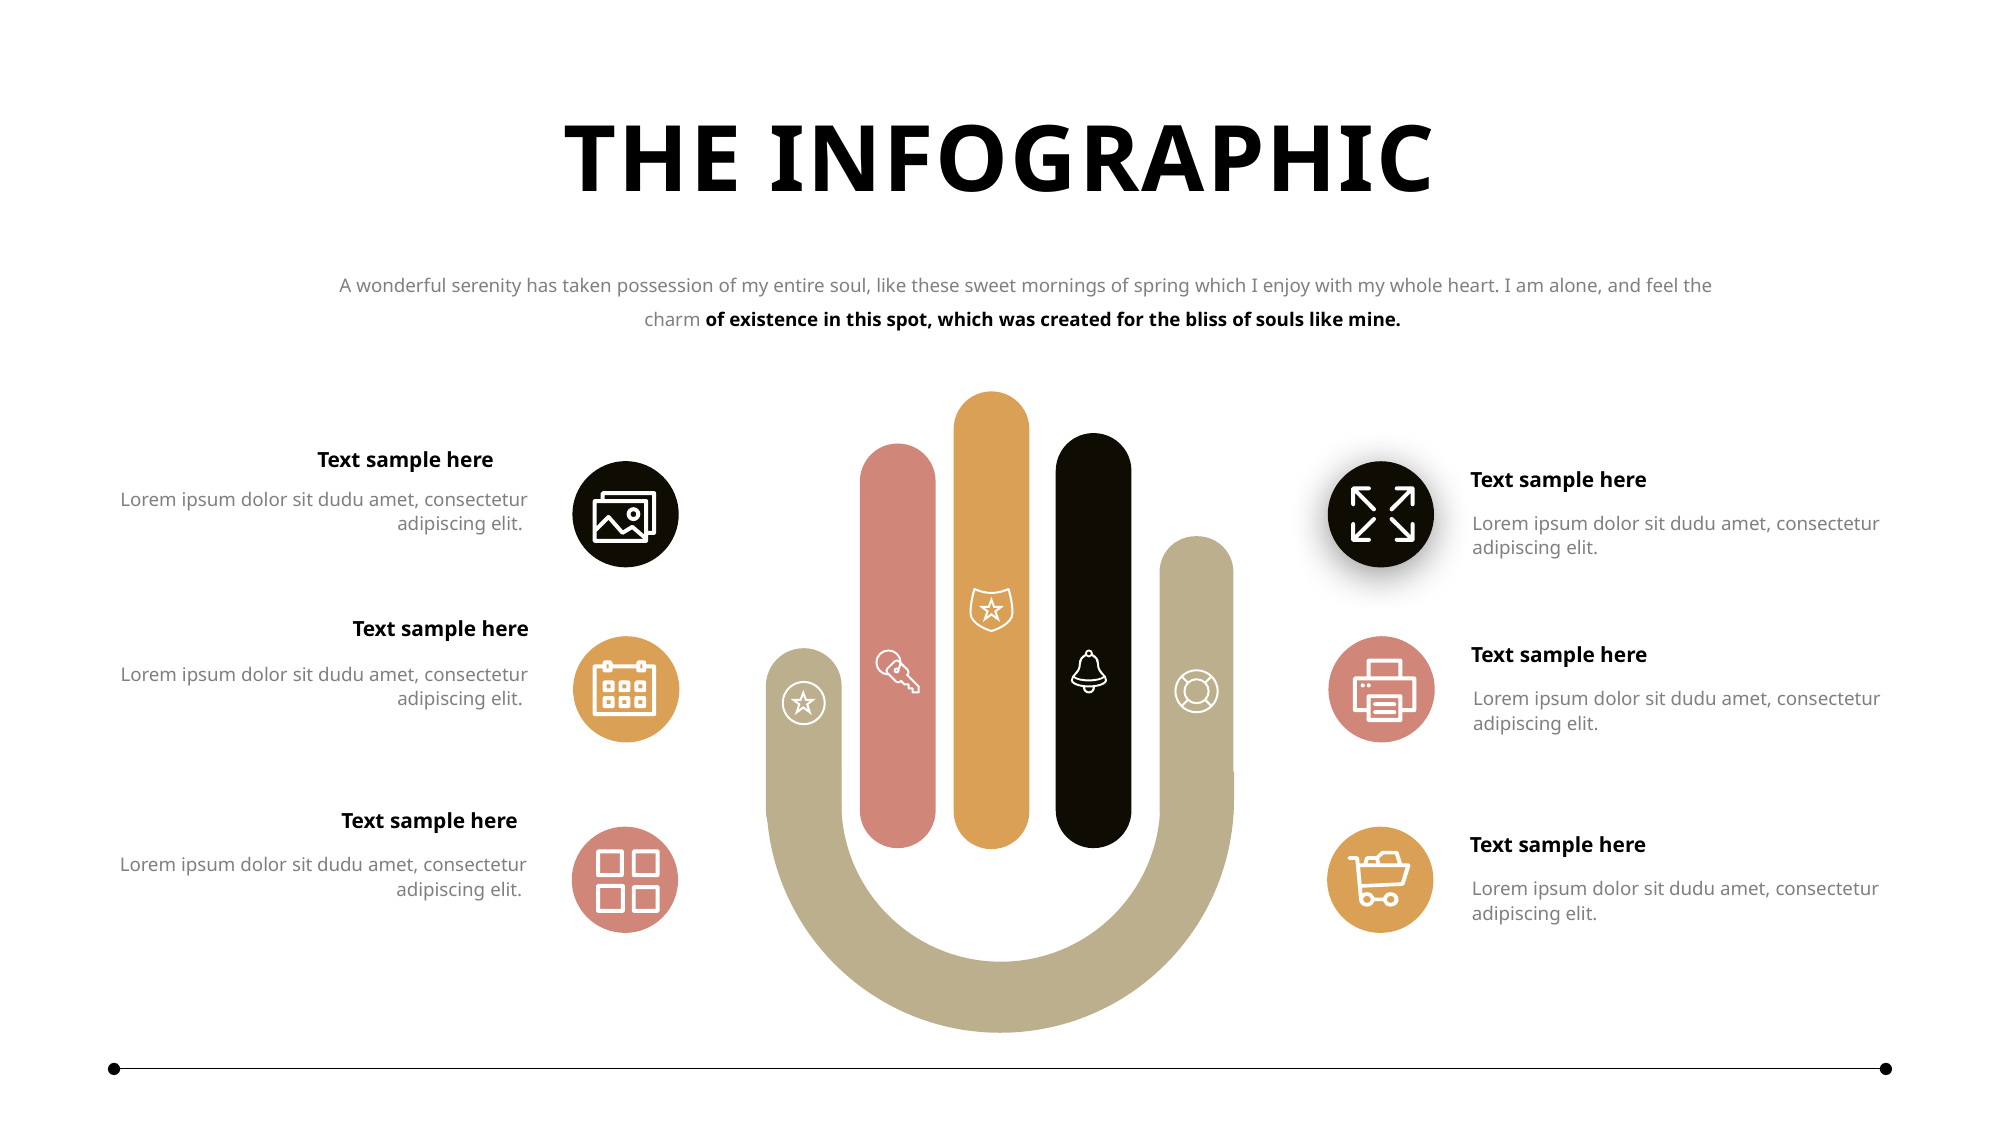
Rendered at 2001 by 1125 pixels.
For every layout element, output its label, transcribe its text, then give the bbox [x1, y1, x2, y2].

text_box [1323, 636, 1440, 743]
text_box A wonderful serenity has taken possession of my entire soul, like these sweet mornings of spring which I enjoy with my whole heart. I am alone, and feel the charm of existence in this spot, which was created for the bliss of souls like mine. [314, 255, 1736, 338]
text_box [1456, 634, 1901, 767]
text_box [98, 800, 542, 934]
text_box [1455, 458, 1901, 592]
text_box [1454, 824, 1900, 958]
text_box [567, 461, 684, 568]
text_box [1327, 461, 1435, 568]
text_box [1351, 486, 1415, 542]
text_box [567, 636, 685, 743]
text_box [99, 439, 588, 568]
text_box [100, 607, 544, 743]
text_box THE INFOGRAPHIC [548, 92, 1452, 217]
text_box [765, 391, 1235, 1033]
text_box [1321, 826, 1439, 933]
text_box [566, 826, 684, 933]
